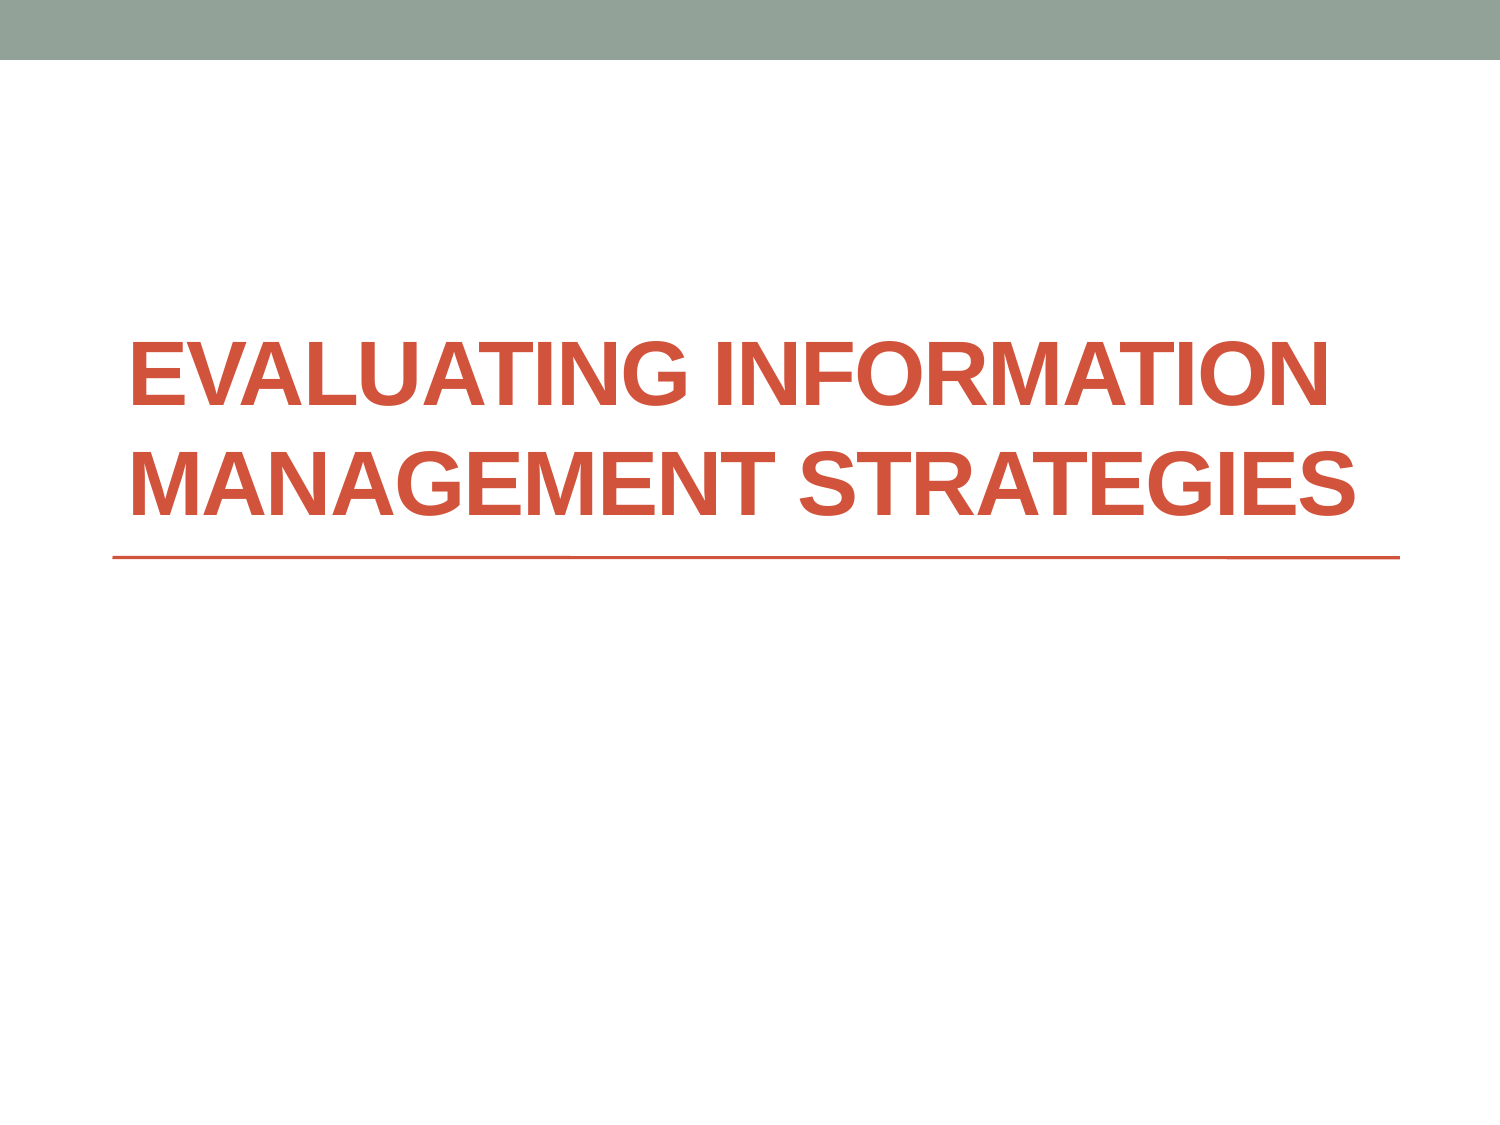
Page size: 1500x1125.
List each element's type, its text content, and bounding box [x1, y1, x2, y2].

title Evaluating information management strategies [112, 224, 1400, 542]
